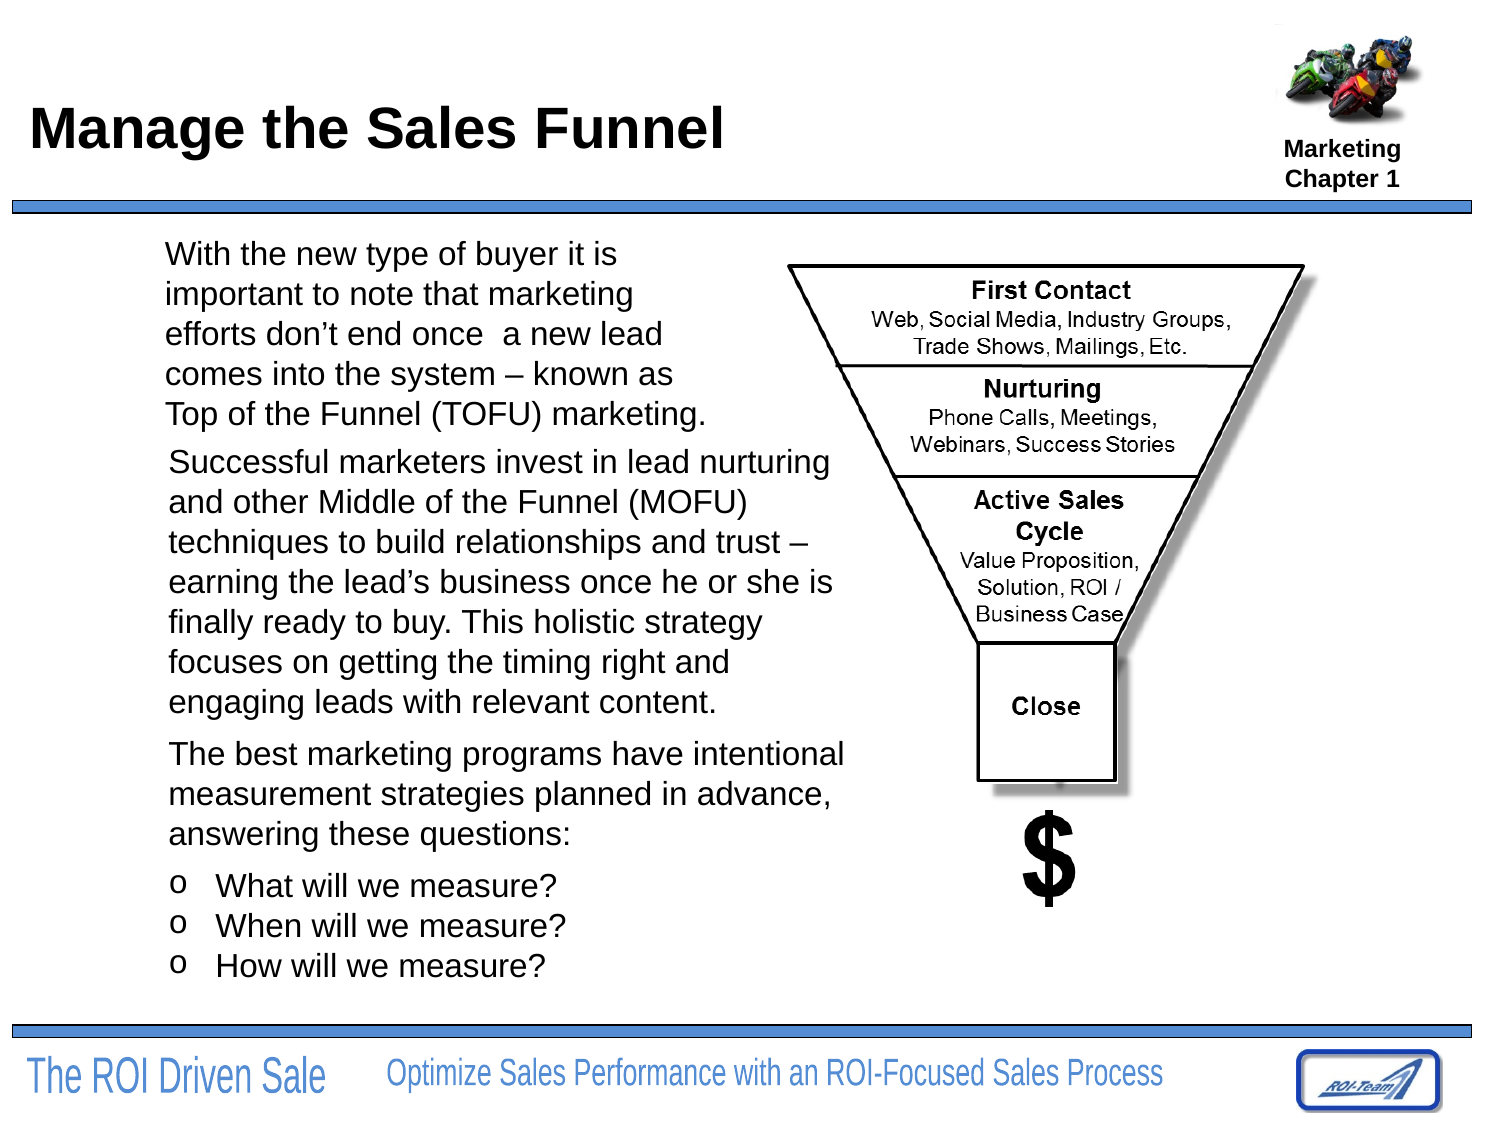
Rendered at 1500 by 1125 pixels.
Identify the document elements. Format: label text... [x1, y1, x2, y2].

picture [787, 264, 1326, 988]
title Manage the Sales Funnel [14, 50, 1163, 200]
picture [1275, 24, 1430, 99]
text_box With the new type of buyer it is important to note that marketing efforts don’t end once a new lead comes into the system – known as Top of the Funnel (TOFU) marketing. [150, 224, 747, 440]
text_box Marketing Chapter 1 [1222, 124, 1463, 200]
text_box Successful marketers invest in lead nurturing and other Middle of the Funnel (MOFU) techniques to build relationships and trust – earning the lead’s business once he or she is finally ready to buy. This holistic strategy focuses on getting the timing right and engaging leads with relevant content. The best marketing programs have intentional measurement strategies planned in advance, answering these questions: What will we measure? When will we measure? How will we measure? [153, 432, 875, 1032]
picture [1275, 100, 1430, 124]
picture [1296, 1049, 1443, 1113]
